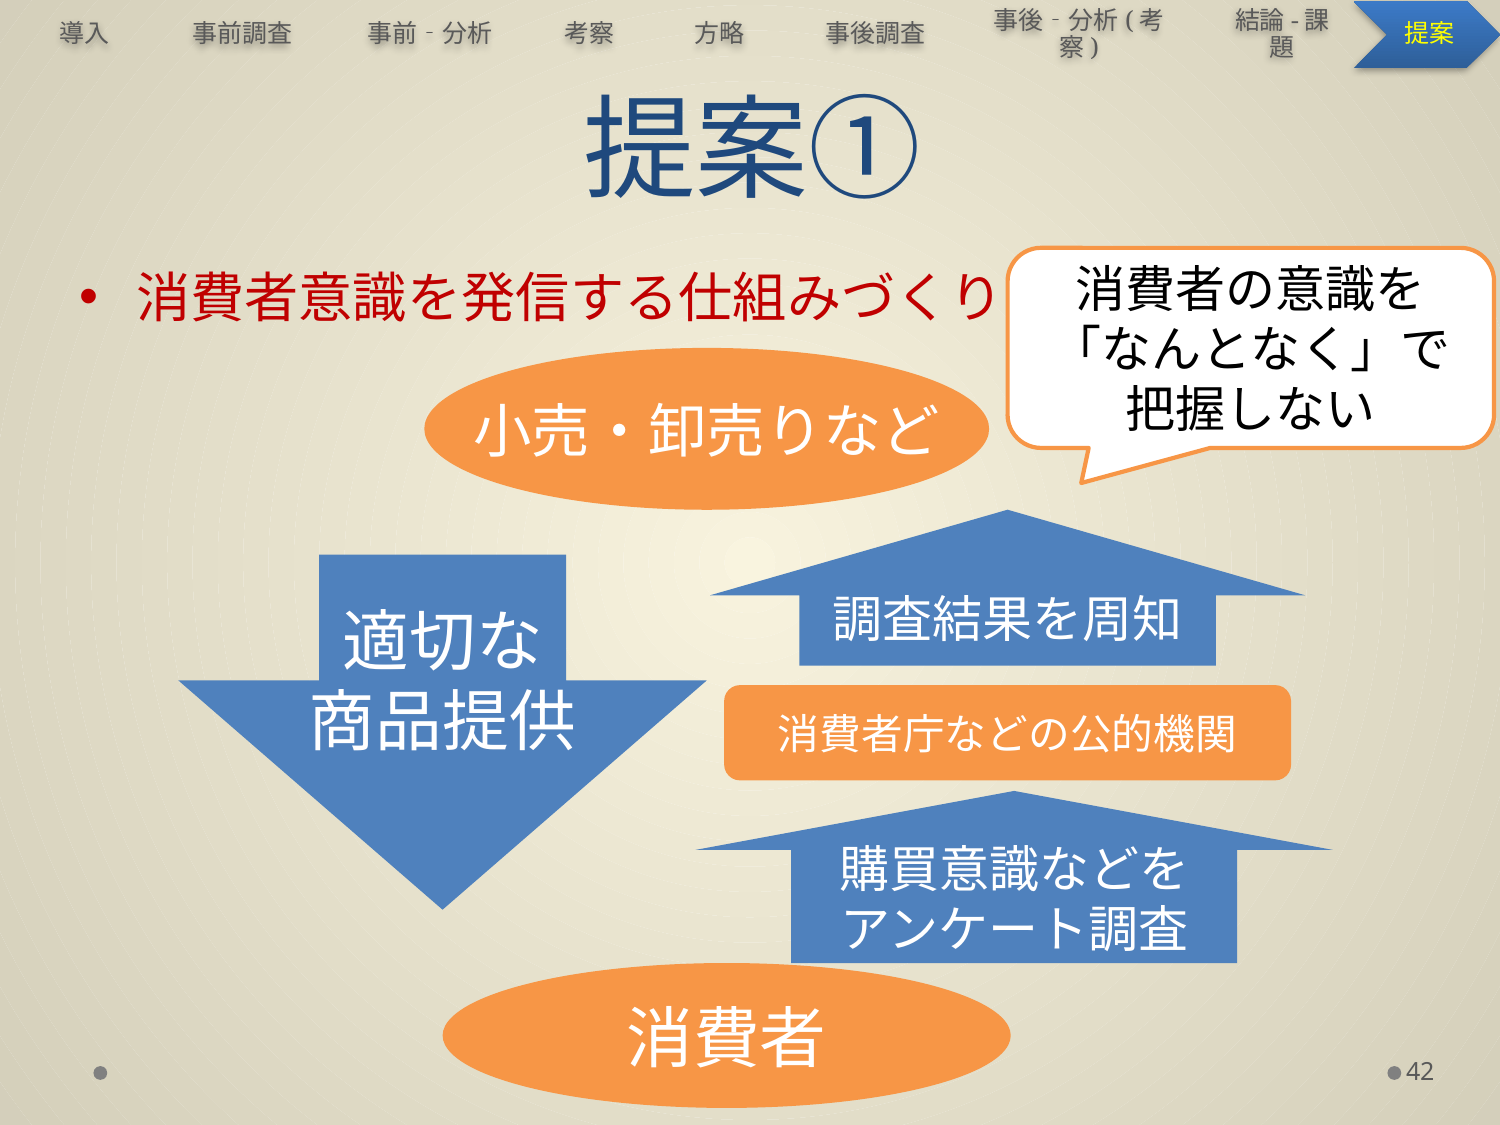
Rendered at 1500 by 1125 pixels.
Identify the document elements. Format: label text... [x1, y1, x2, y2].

slide_number 42 [1401, 1042, 1494, 1103]
text_box 消費者 [440, 960, 1013, 1111]
text_box 適切な 商品提供 [176, 552, 709, 912]
text_box 消費者庁などの公的機関 [722, 683, 1294, 783]
text_box 小売・卸売りなど [422, 345, 992, 512]
list 消費者意識を発信する仕組みづくり [64, 255, 1483, 1064]
text_box 調査結果を周知 [708, 507, 1308, 668]
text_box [5, 0, 1500, 69]
title 提案① [76, 90, 1427, 220]
text_box 消費者の意識を「なんとなく」で把握しない [1005, 245, 1497, 486]
text_box 購買意識などを アンケート調査 [693, 788, 1336, 966]
